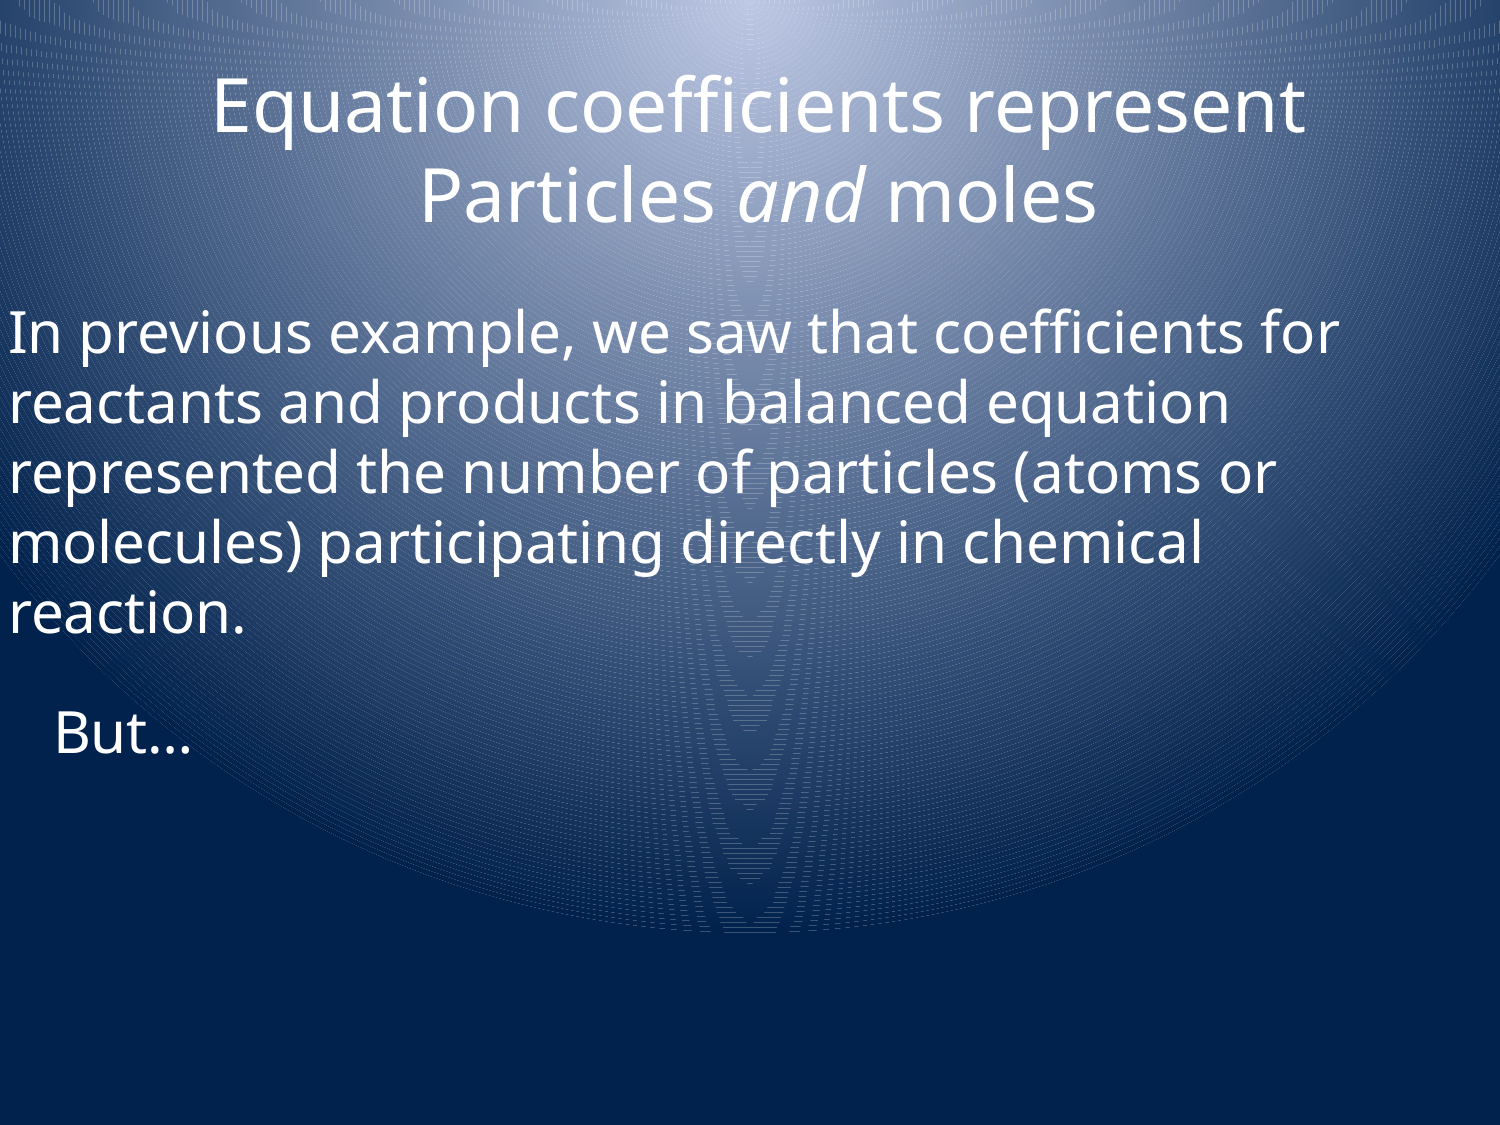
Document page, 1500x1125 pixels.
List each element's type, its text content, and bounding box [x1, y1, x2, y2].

text_box But… [38, 687, 209, 773]
text_box Equation coefficients represent Particles and moles [195, 49, 1322, 245]
text_box In previous example, we saw that coefficients for reactants and products in balanced equation represented the number of particles (atoms or molecules) participating directly in chemical reaction. [0, 287, 1371, 653]
